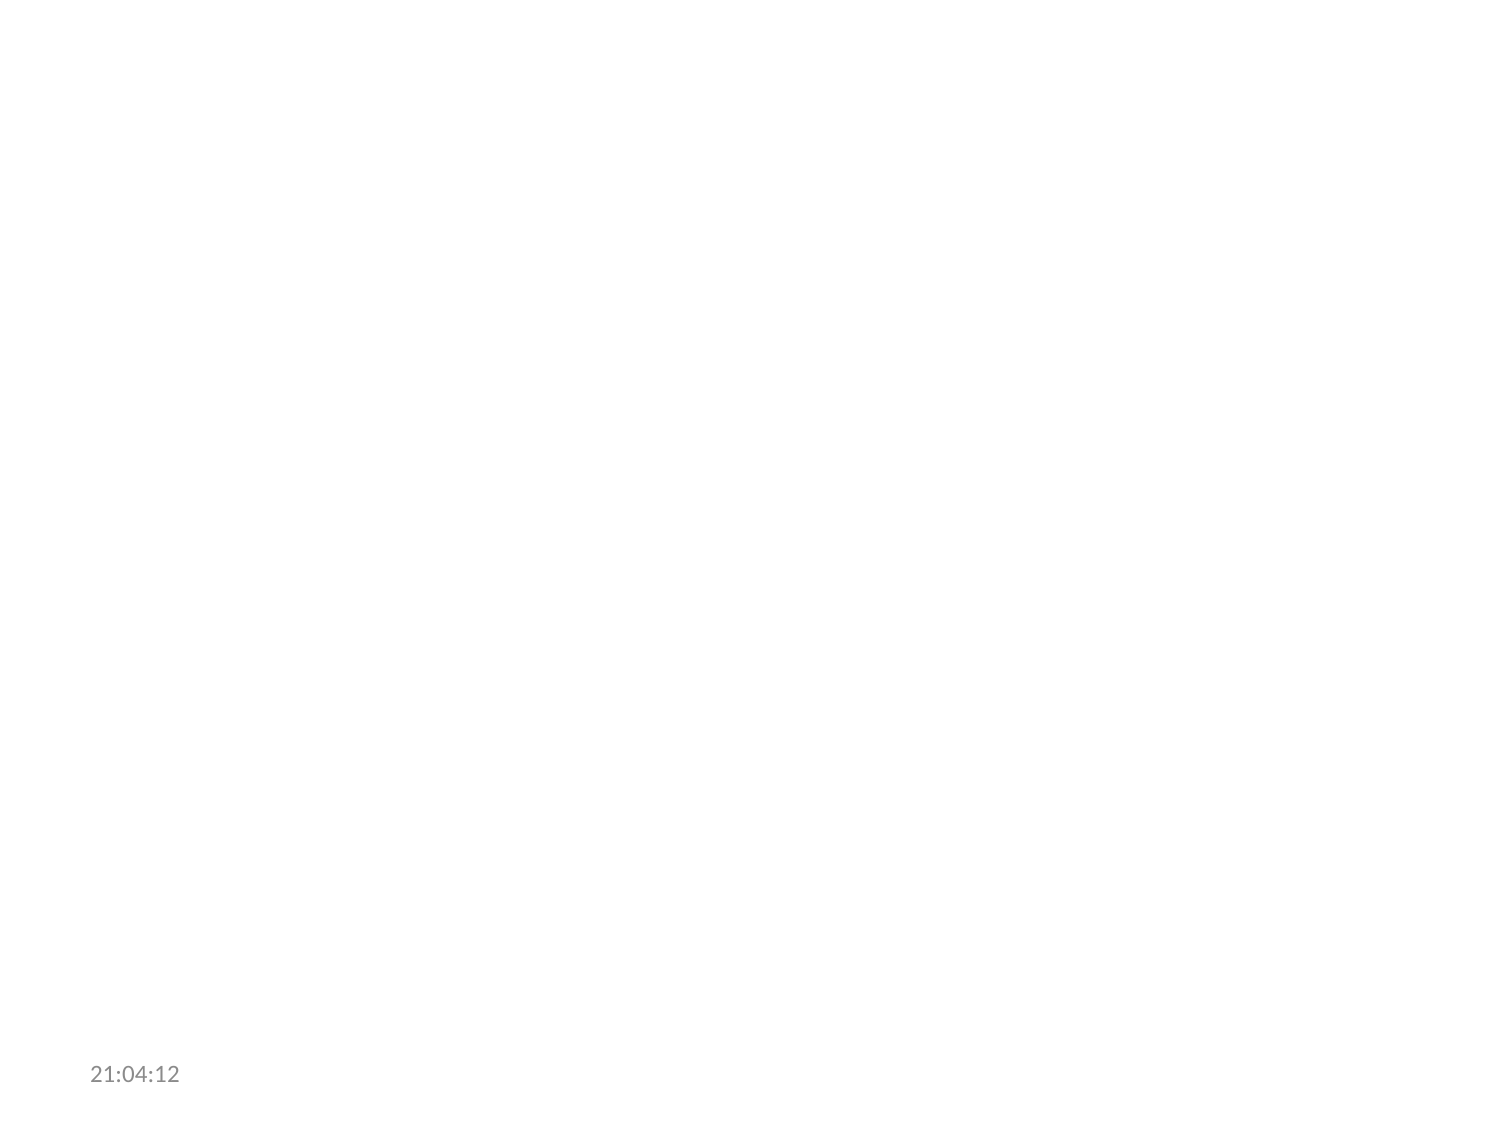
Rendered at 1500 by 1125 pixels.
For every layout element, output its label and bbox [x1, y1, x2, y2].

slide_number [75, 1042, 425, 1103]
